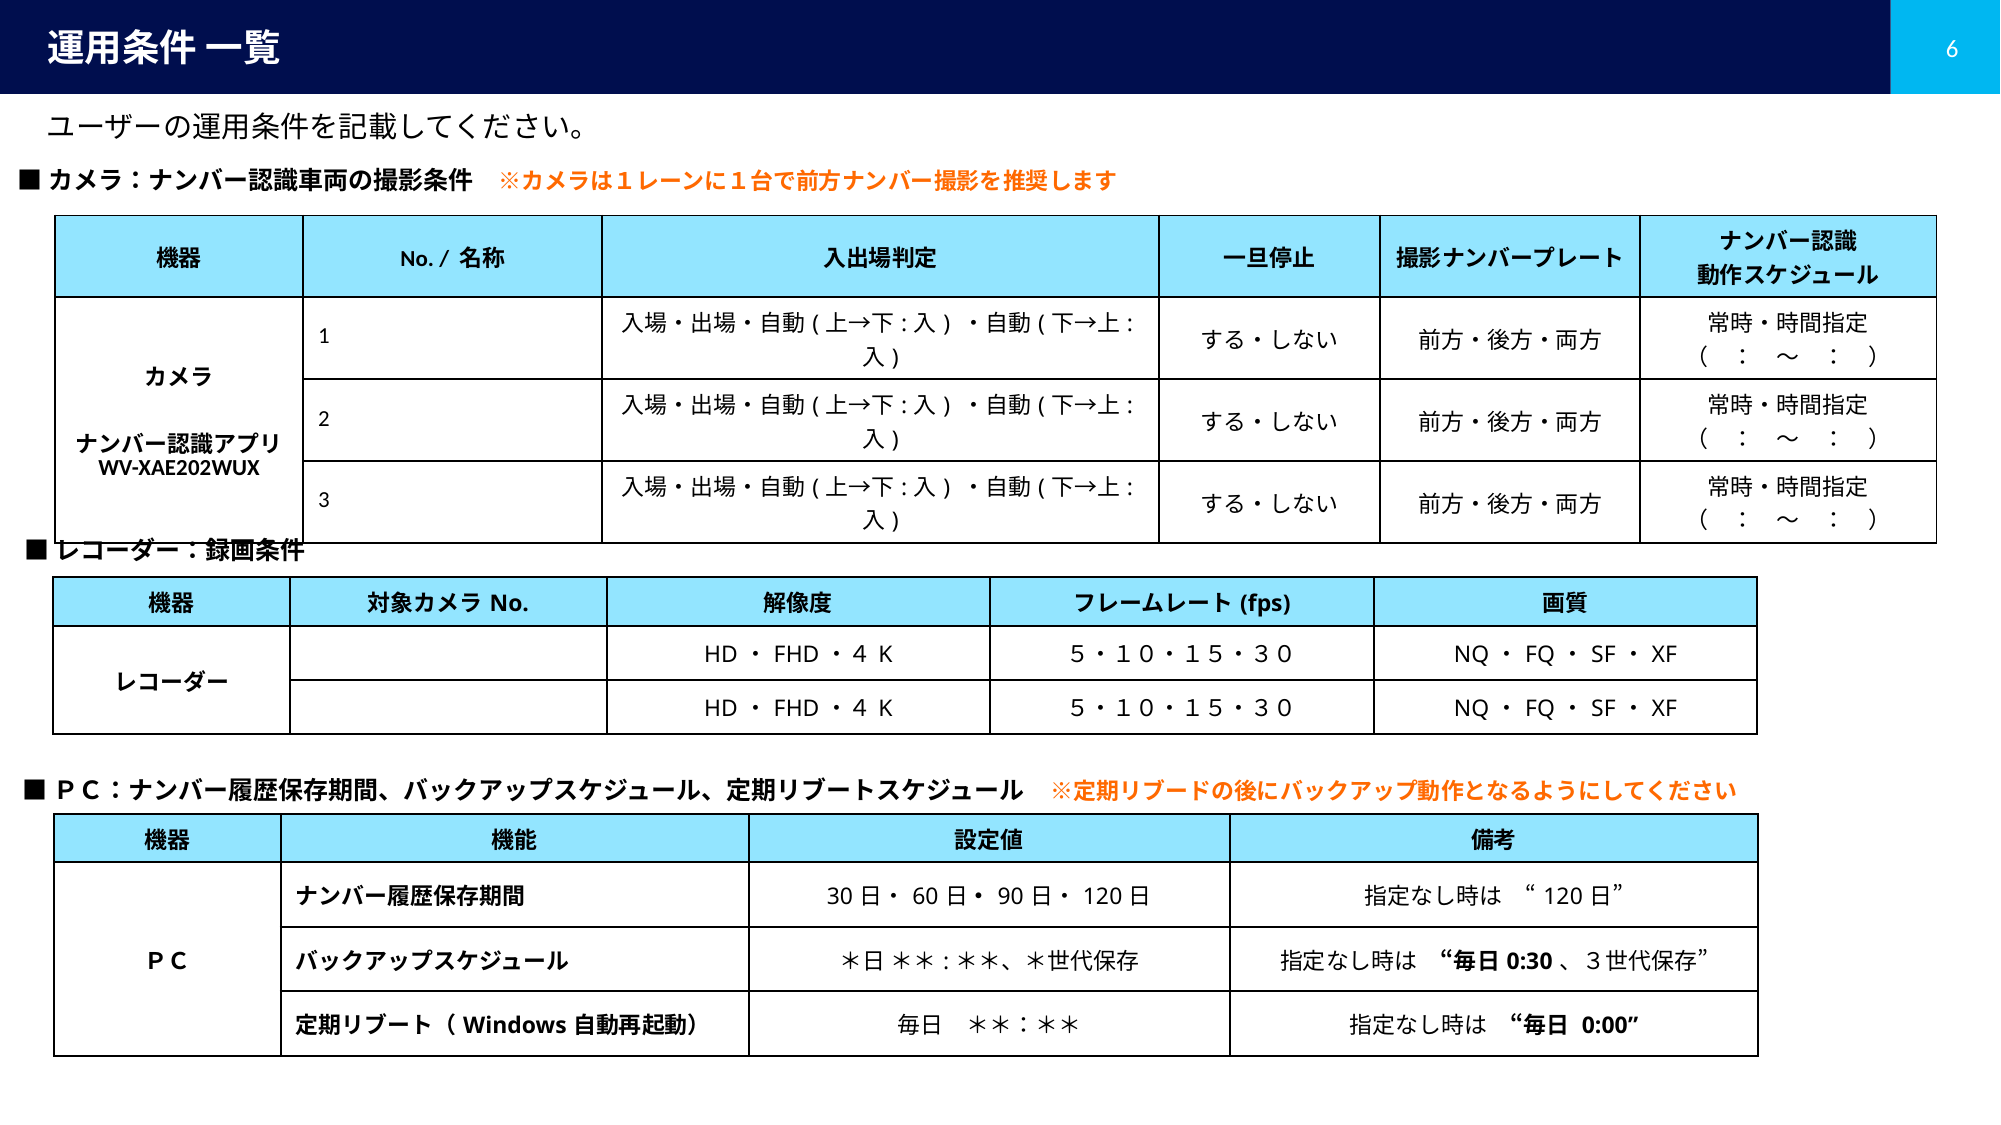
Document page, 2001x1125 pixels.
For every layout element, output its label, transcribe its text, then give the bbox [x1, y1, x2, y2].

table_cell HD・FHD・４K [608, 627, 989, 679]
table_cell 指定なし時は “120日” [1231, 863, 1757, 926]
table_header 撮影ナンバープレート [1381, 216, 1639, 296]
text_box ■ＰＣ：ナンバー履歴保存期間、バックアップスケジュール、定期リブートスケジュール ※定期リブードの後にバックアップ動作となるようにしてください [8, 760, 1988, 818]
table_cell ５・１０・１５・３０ [991, 681, 1373, 733]
table_header 解像度 [608, 578, 989, 625]
table_cell 常時・時間指定 （ ： ～ ： ） [1641, 462, 1936, 542]
text_box ユーザーの運用条件を記載してください。 [32, 93, 867, 149]
table_cell 定期リブート（Windows自動再起動） [282, 992, 748, 1055]
table_cell ＰＣ [55, 863, 280, 1055]
table_cell 1 [304, 298, 601, 378]
table_cell レコーダー [54, 627, 289, 733]
table_cell 指定なし時は “毎日0:30、３世代保存” [1231, 928, 1757, 990]
table_cell [291, 681, 606, 733]
table_header 入出場判定 [603, 216, 1158, 296]
table_cell 常時・時間指定 （ ： ～ ： ） [1641, 380, 1936, 460]
table_header 一旦停止 [1160, 216, 1379, 296]
table_header 備考 [1231, 818, 1757, 861]
table_cell する・しない [1160, 298, 1379, 378]
table_cell バックアップスケジュール [282, 928, 748, 990]
table_cell 前方・後方・両方 [1381, 380, 1639, 460]
table_header 対象カメラNo. [291, 593, 606, 625]
table_cell ５・１０・１５・３０ [991, 627, 1373, 679]
table_cell NQ・FQ・SF・XF [1375, 627, 1756, 679]
table_cell 毎日 ＊＊：＊＊ [750, 992, 1229, 1055]
table_cell ナンバー履歴保存期間 [282, 863, 748, 926]
table_cell 2 [304, 380, 601, 460]
table_cell NQ・FQ・SF・XF [1375, 681, 1756, 733]
table_cell 入場・出場・自動(上→下:入) ・自動(下→上:入) [603, 462, 1158, 542]
table_header フレームレート(fps) [991, 578, 1373, 625]
table_header No. / 名称 [304, 216, 601, 296]
table_cell 指定なし時は “毎日 0:00” [1231, 992, 1757, 1055]
table_cell ＊日 ＊＊:＊＊、＊世代保存 [750, 928, 1229, 990]
table_cell 入場・出場・自動(上→下:入) ・自動(下→上:入) [603, 298, 1158, 378]
table_header 機器 [56, 216, 302, 296]
table_cell HD・FHD・４K [608, 681, 989, 733]
table_header 機器 [55, 818, 280, 861]
table_cell 前方・後方・両方 [1381, 298, 1639, 378]
text_box ■レコーダー：録画条件 [9, 519, 741, 593]
table_cell 常時・時間指定 （ ： ～ ： ） [1641, 298, 1936, 378]
title 運用条件 一覧 [0, 0, 1891, 94]
table_header 画質 [1375, 578, 1756, 625]
table_cell する・しない [1160, 380, 1379, 460]
table_header 設定値 [750, 818, 1229, 861]
table_cell [291, 627, 606, 679]
table_cell 前方・後方・両方 [1381, 462, 1639, 542]
table_cell 入場・出場・自動(上→下:入) ・自動(下→上:入) [603, 380, 1158, 460]
table_cell 30日・60日・90日・120日 [750, 863, 1229, 926]
text_box ■カメラ：ナンバー認識車両の撮影条件 ※カメラは１レーンに１台で前方ナンバー撮影を推奨します [2, 149, 1758, 207]
table_header ナンバー認識 動作スケジュール [1641, 216, 1936, 296]
table_cell 3 [304, 462, 601, 519]
table_cell カメラ ナンバー認識アプリ WV-XAE202WUX [56, 298, 302, 519]
table_header 機器 [54, 593, 289, 625]
table_cell する・しない [1160, 462, 1379, 542]
table_header 機能 [282, 818, 748, 861]
